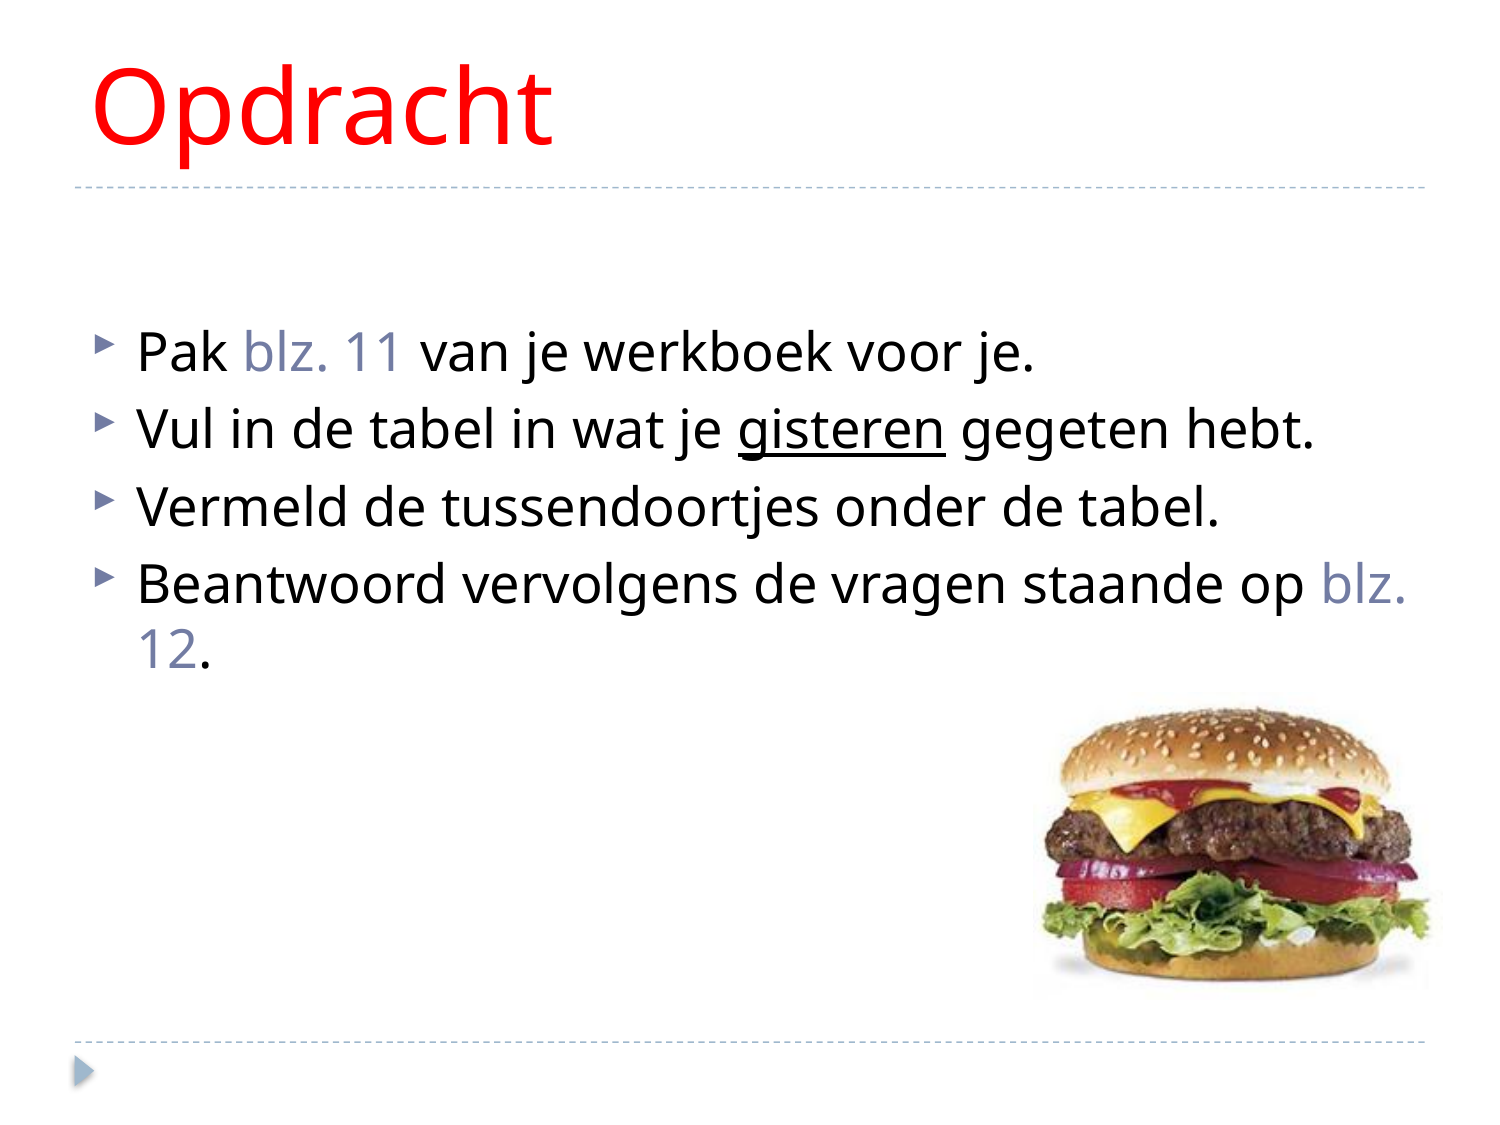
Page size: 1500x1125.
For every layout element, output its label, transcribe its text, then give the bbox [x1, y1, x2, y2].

picture [1033, 692, 1444, 1000]
list Pak blz. 11 van je werkboek voor je. Vul in de tabel in wat je gisteren gegeten hebt. Vermeld de tussendoortjes onder de tabel. Beantwoord vervolgens de vragen staande op blz. 12. [76, 231, 1427, 1042]
title Opdracht [75, 30, 1263, 173]
